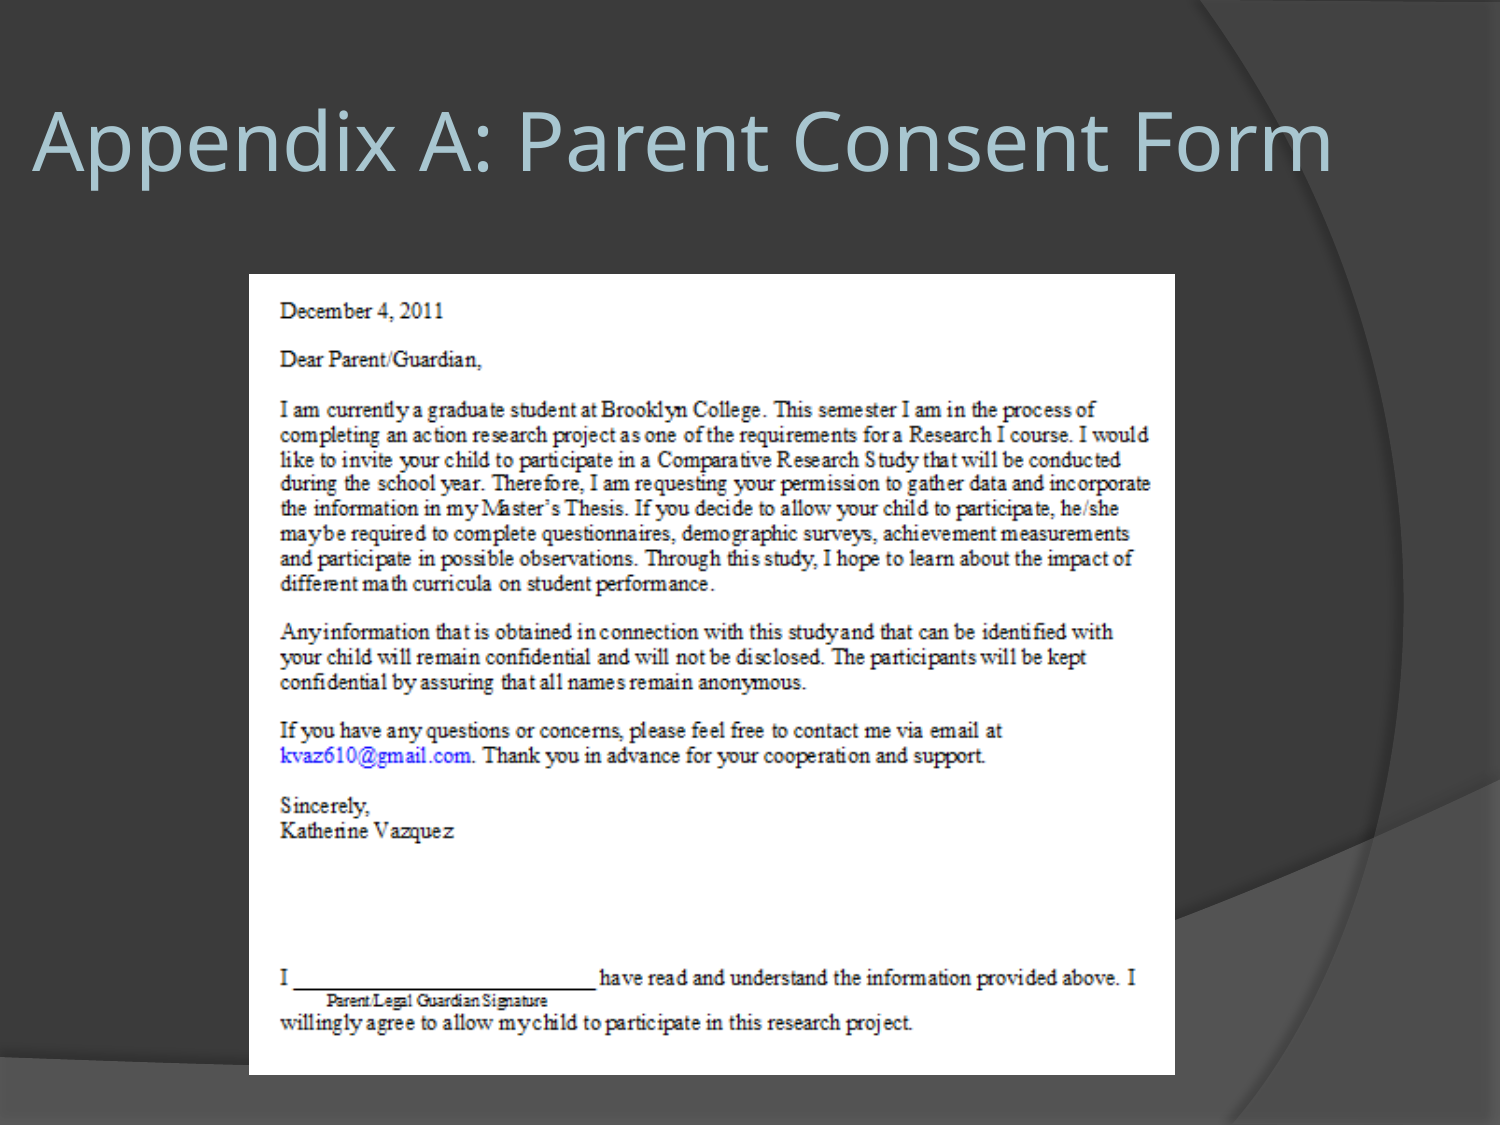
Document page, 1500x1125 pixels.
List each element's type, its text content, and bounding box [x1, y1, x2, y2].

picture [249, 274, 1176, 1076]
title Appendix A: Parent Consent Form [24, 45, 1400, 233]
